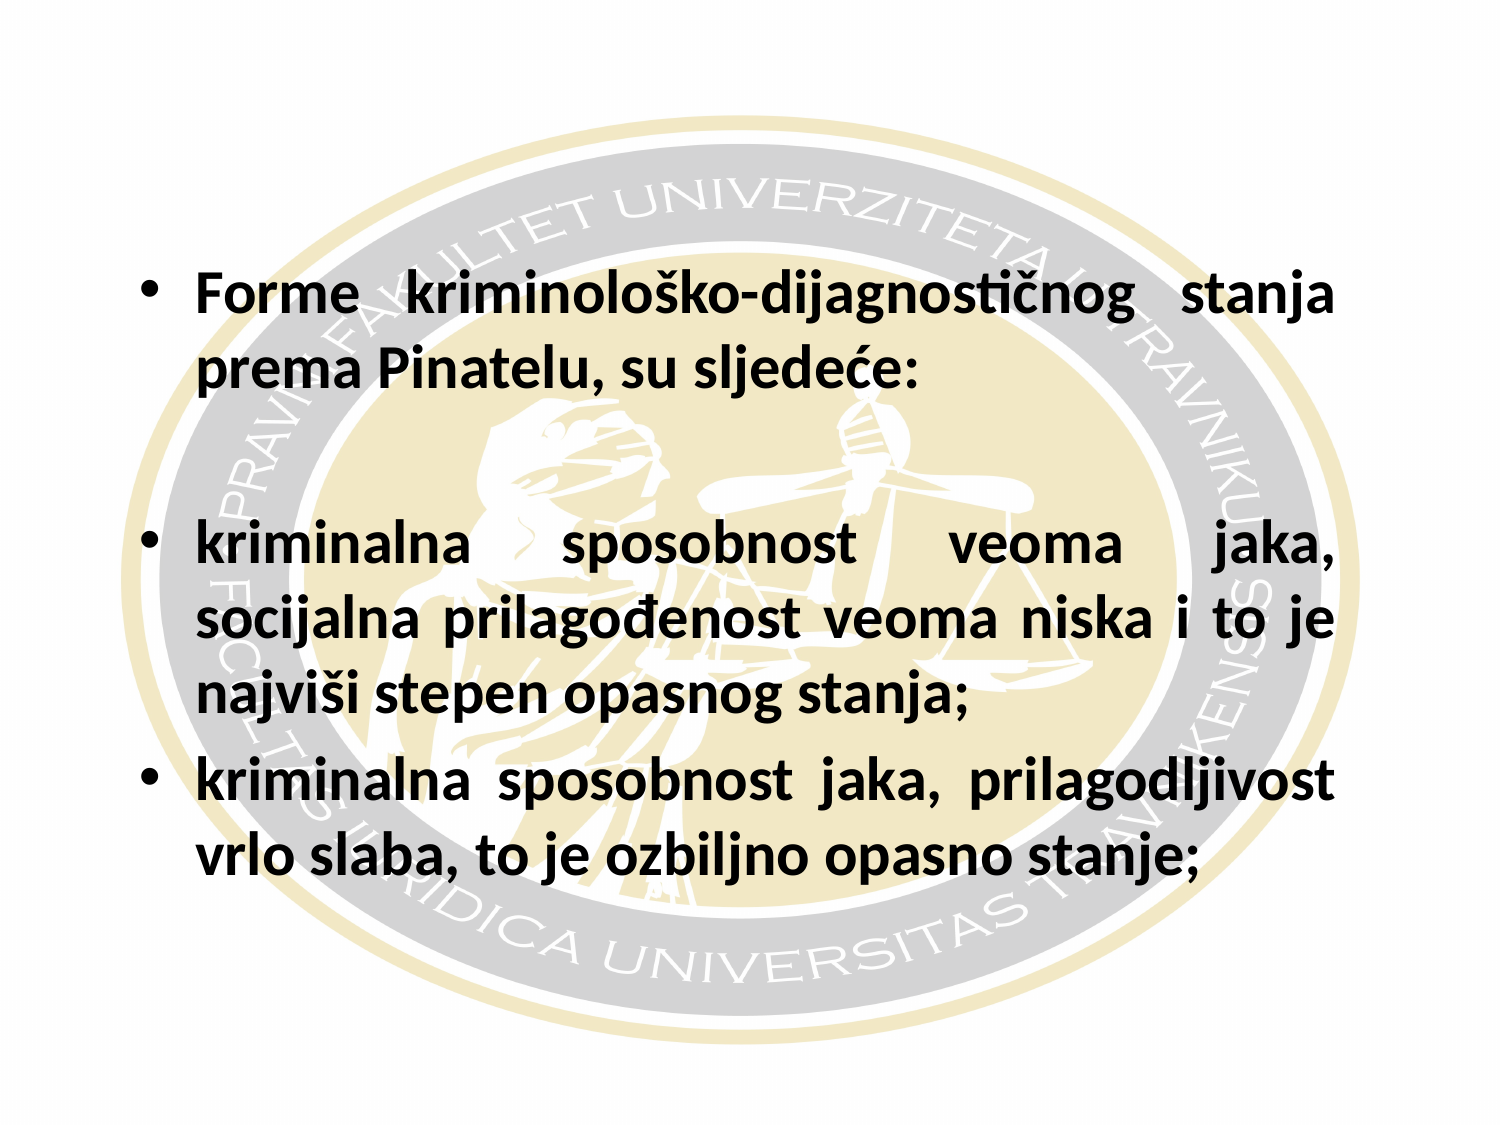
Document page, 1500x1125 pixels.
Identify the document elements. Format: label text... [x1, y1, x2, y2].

list Forme kriminološko-dijagnostičnog stanja prema Pinatelu, su sljedeće: kriminalna sposobnost veoma jaka, socijalna prilagođenost veoma niska i to je najviši stepen opasnog stanja; kriminalna sposobnost jaka, prilagodljivost vrlo slaba, to je ozbiljno opasno stanje; [123, 243, 1353, 1005]
